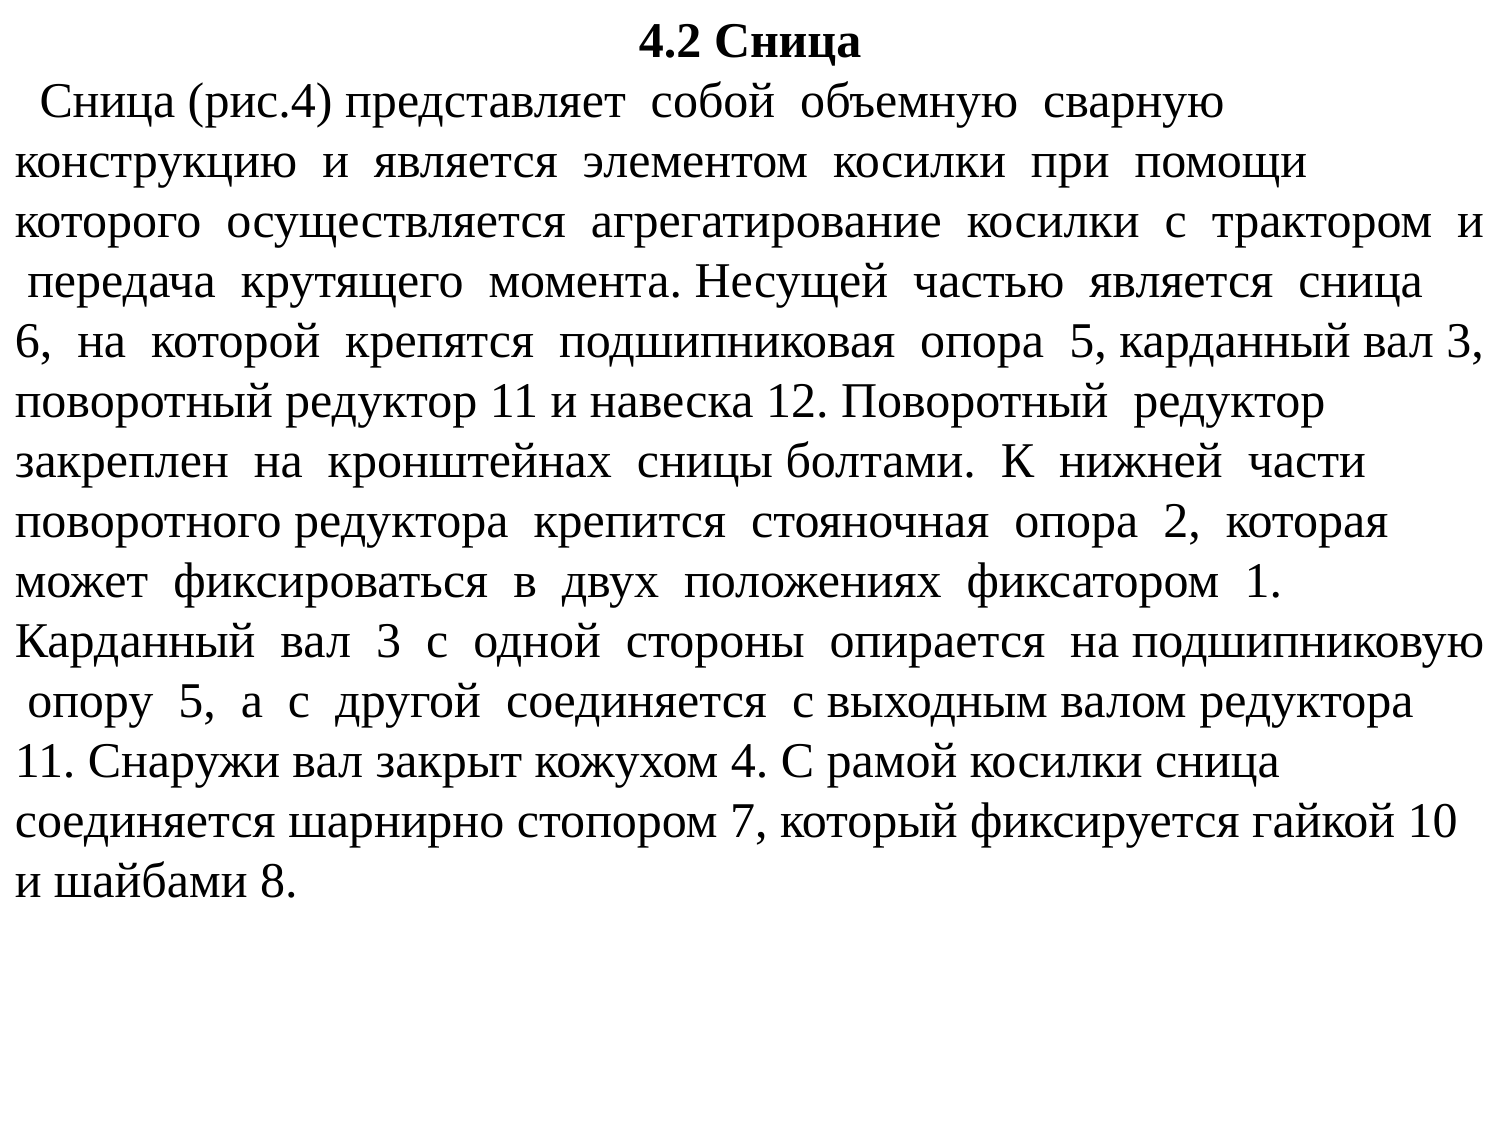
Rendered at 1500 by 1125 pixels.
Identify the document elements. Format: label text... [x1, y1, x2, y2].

text_box 4.2 Сница Сница (рис.4) представляет собой объемную сварную конструкцию и является элементом косилки при помощи которого осуществляется агрегатирование косилки с трактором и передача крутящего момента. Несущей частью является сница 6, на которой крепятся подшипниковая опора 5, карданный вал 3, поворотный редуктор 11 и навеска 12. Поворотный редуктор закреплен на кронштейнах сницы болтами. К нижней части поворотного редуктора крепится стояночная опора 2, которая может фиксироваться в двух положениях фиксатором 1. Карданный вал 3 с одной стороны опирается на подшипниковую опору 5, а с другой соединяется с выходным валом редуктора 11. Снаружи вал закрыт кожухом 4. С рамой косилки сница соединяется шарнирно стопором 7, который фиксируется гайкой 10 и шайбами 8. [0, 0, 1500, 915]
